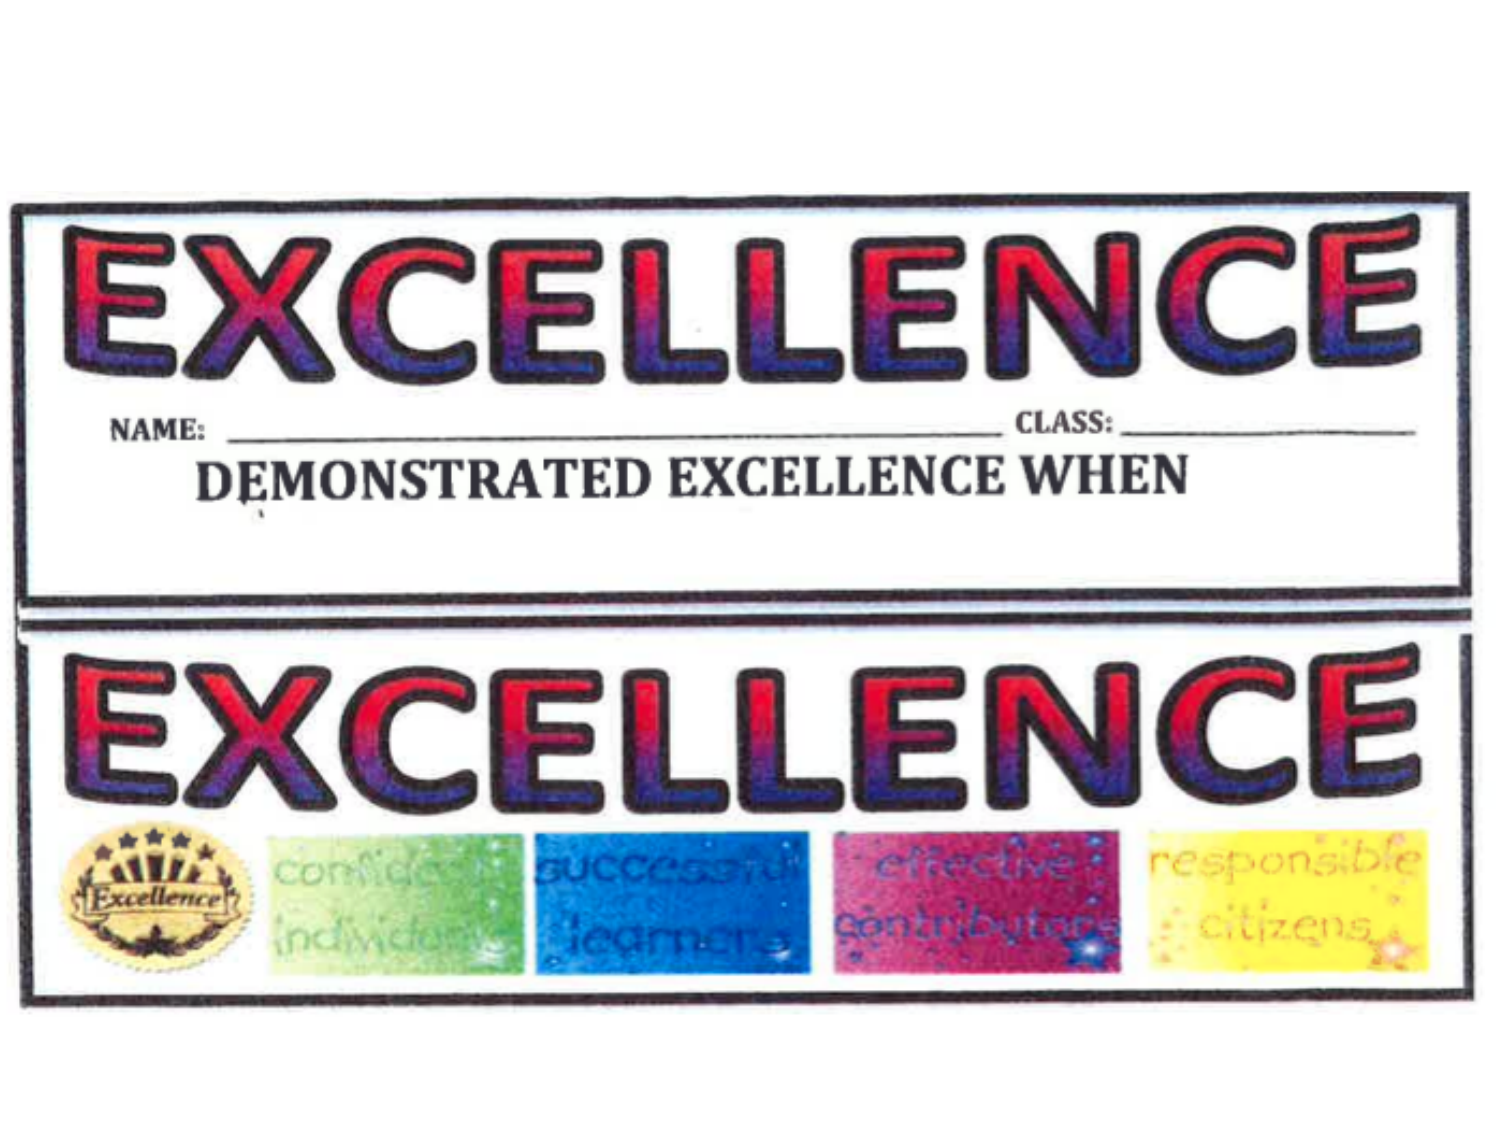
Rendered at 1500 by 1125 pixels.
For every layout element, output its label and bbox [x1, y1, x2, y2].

picture [3, 191, 1500, 1017]
